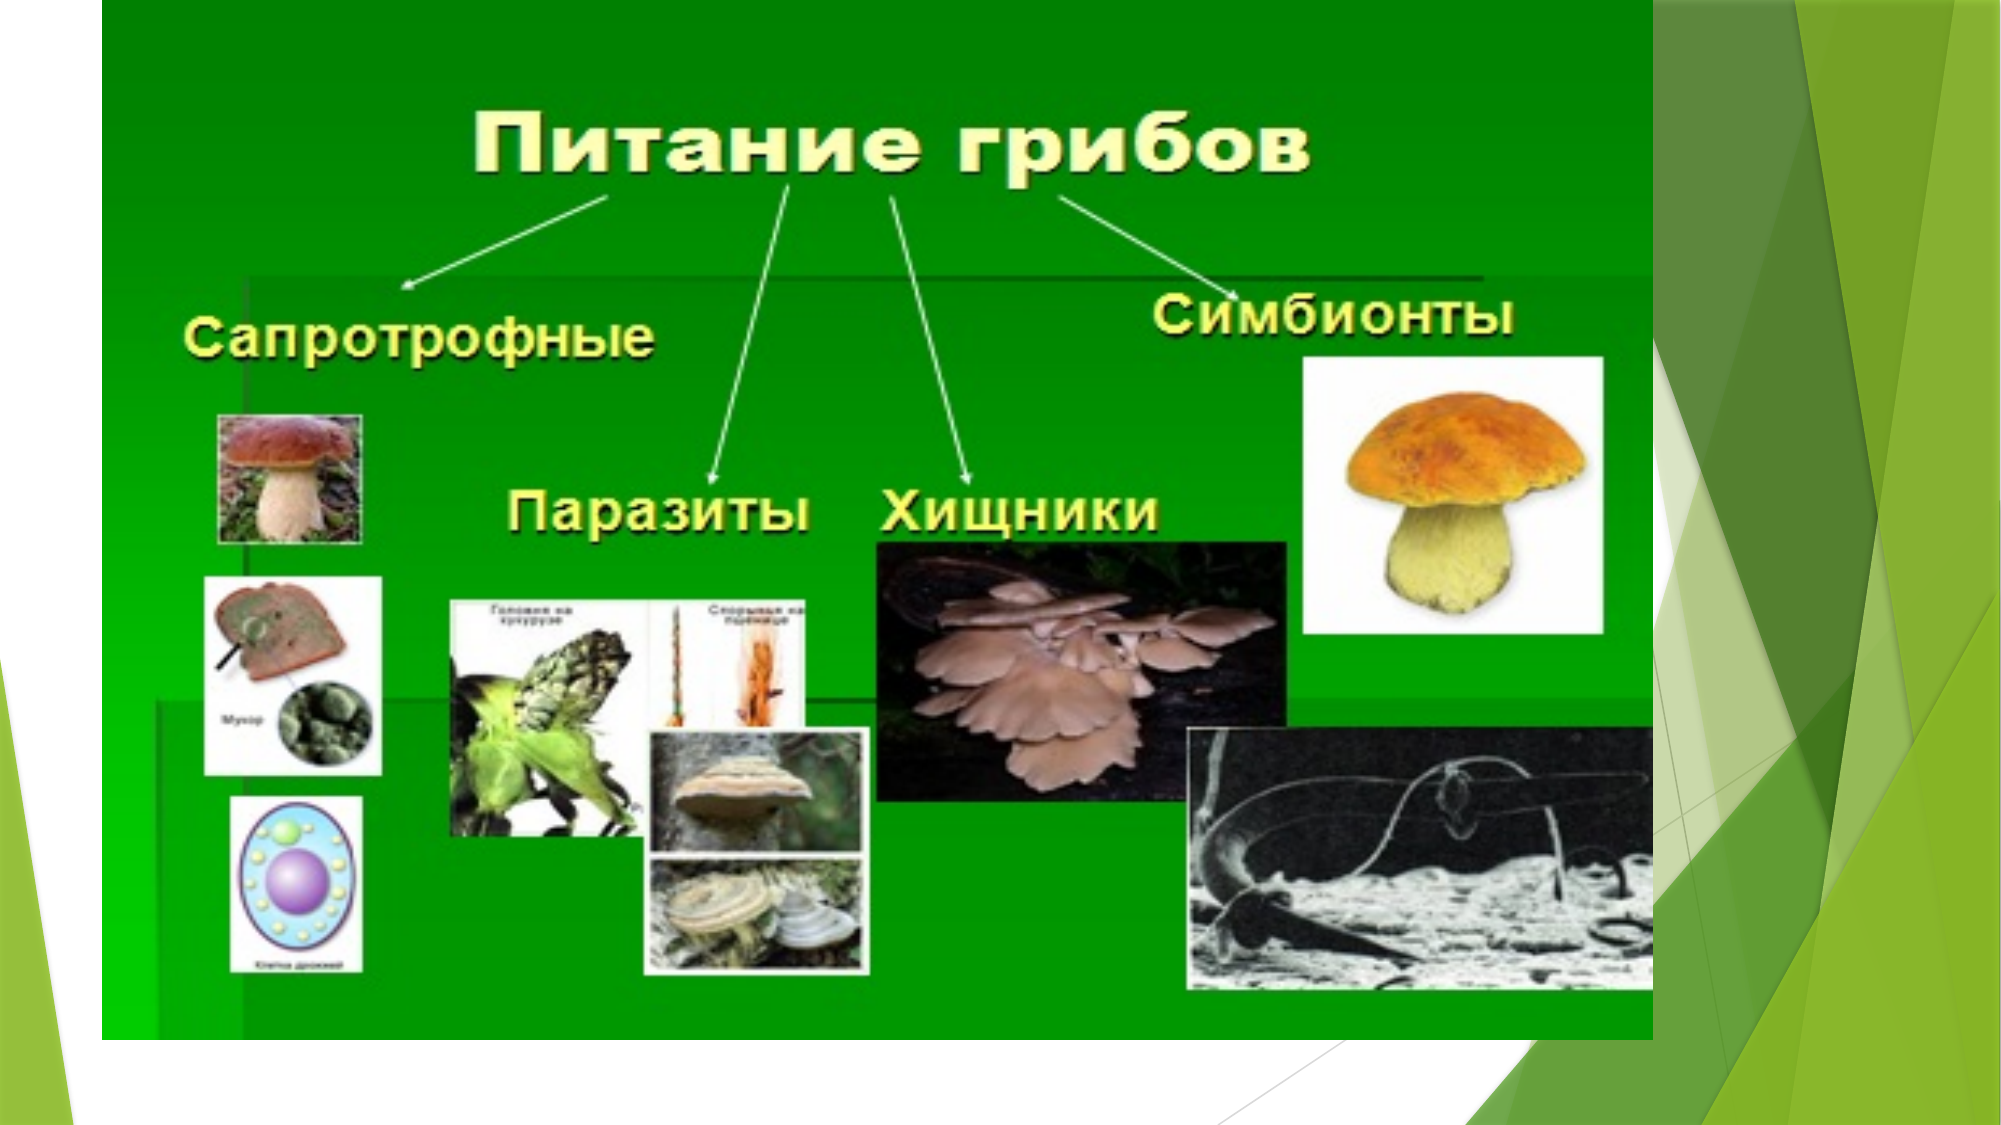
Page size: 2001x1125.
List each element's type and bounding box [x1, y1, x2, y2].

picture [101, 0, 1653, 1040]
